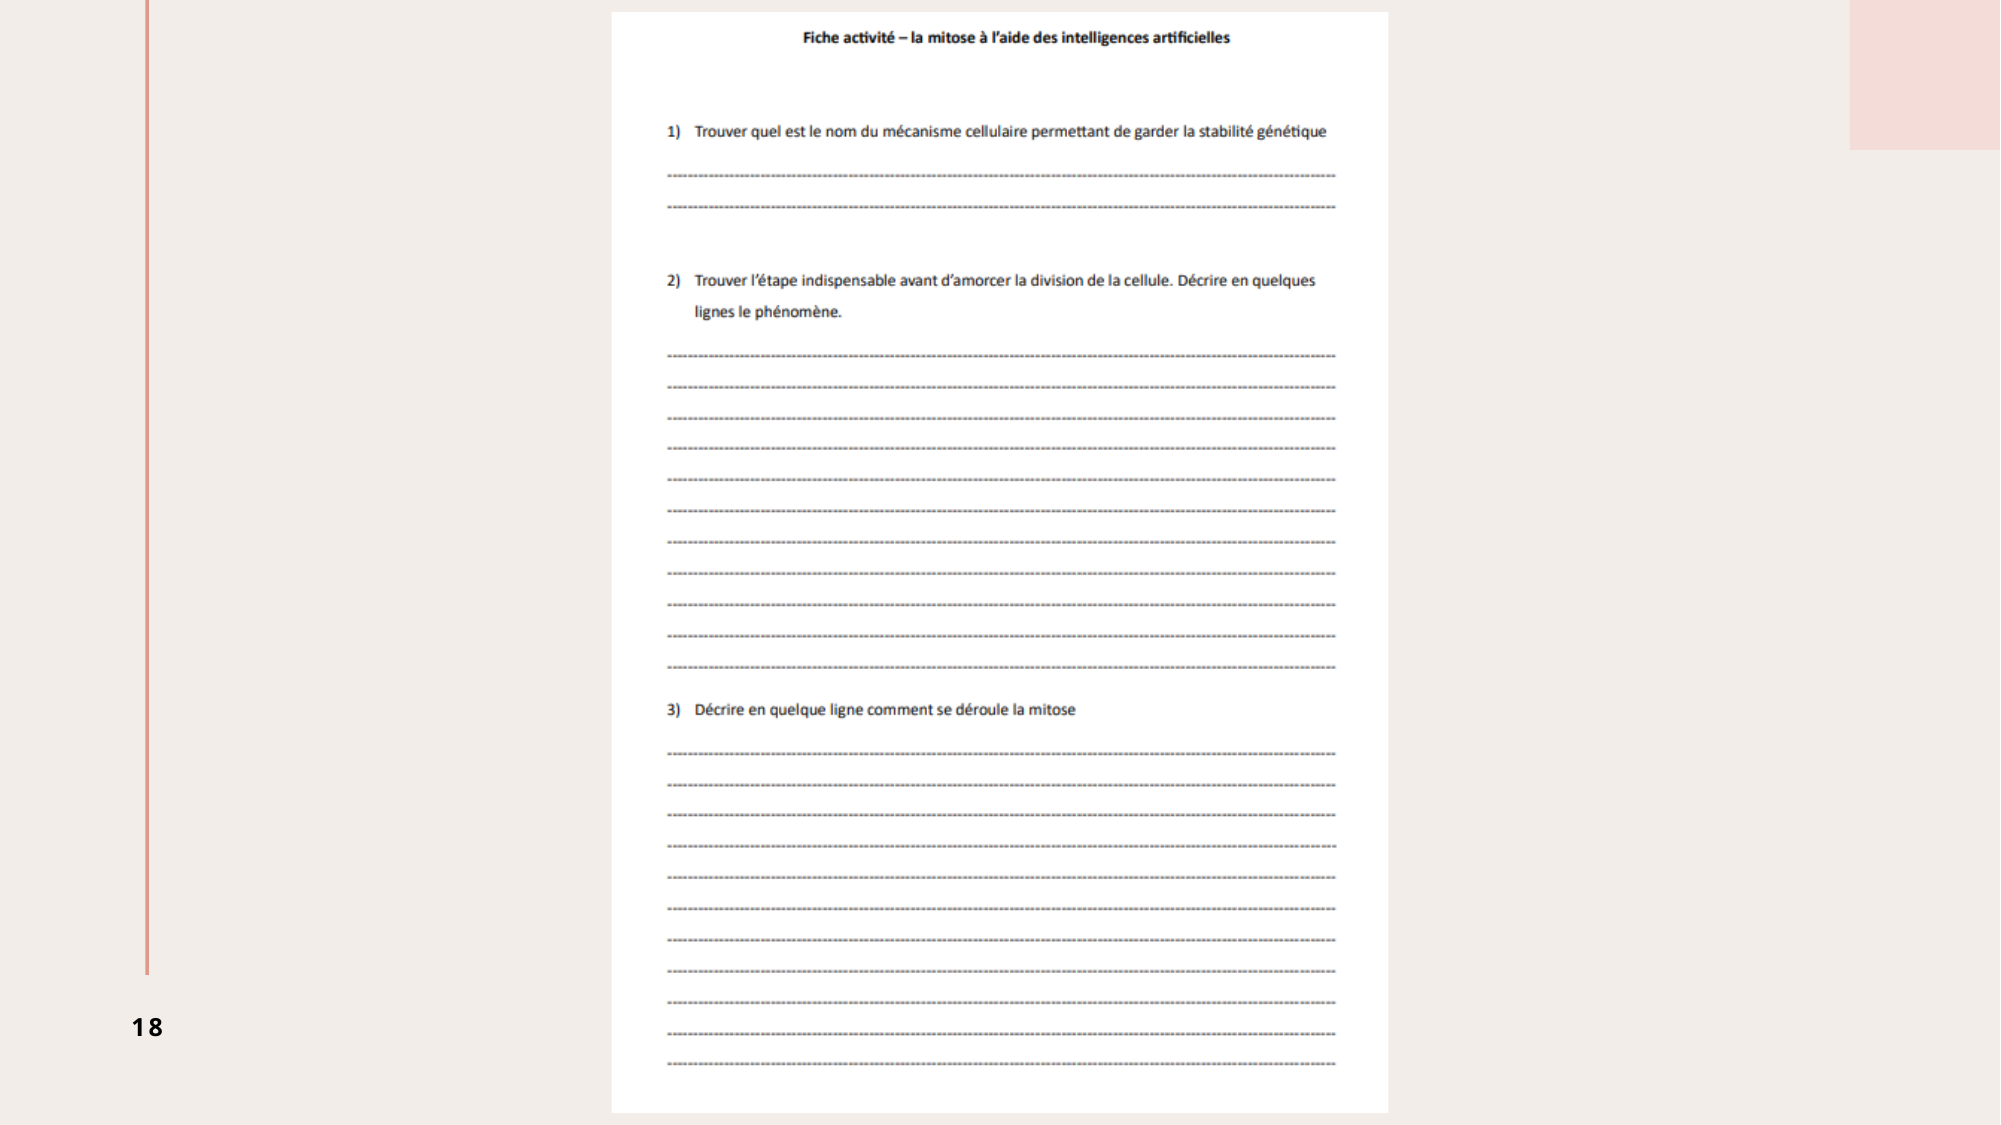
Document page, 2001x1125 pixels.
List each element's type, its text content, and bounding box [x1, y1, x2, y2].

slide_number 18 [67, 975, 227, 1082]
picture [611, 12, 1389, 1113]
